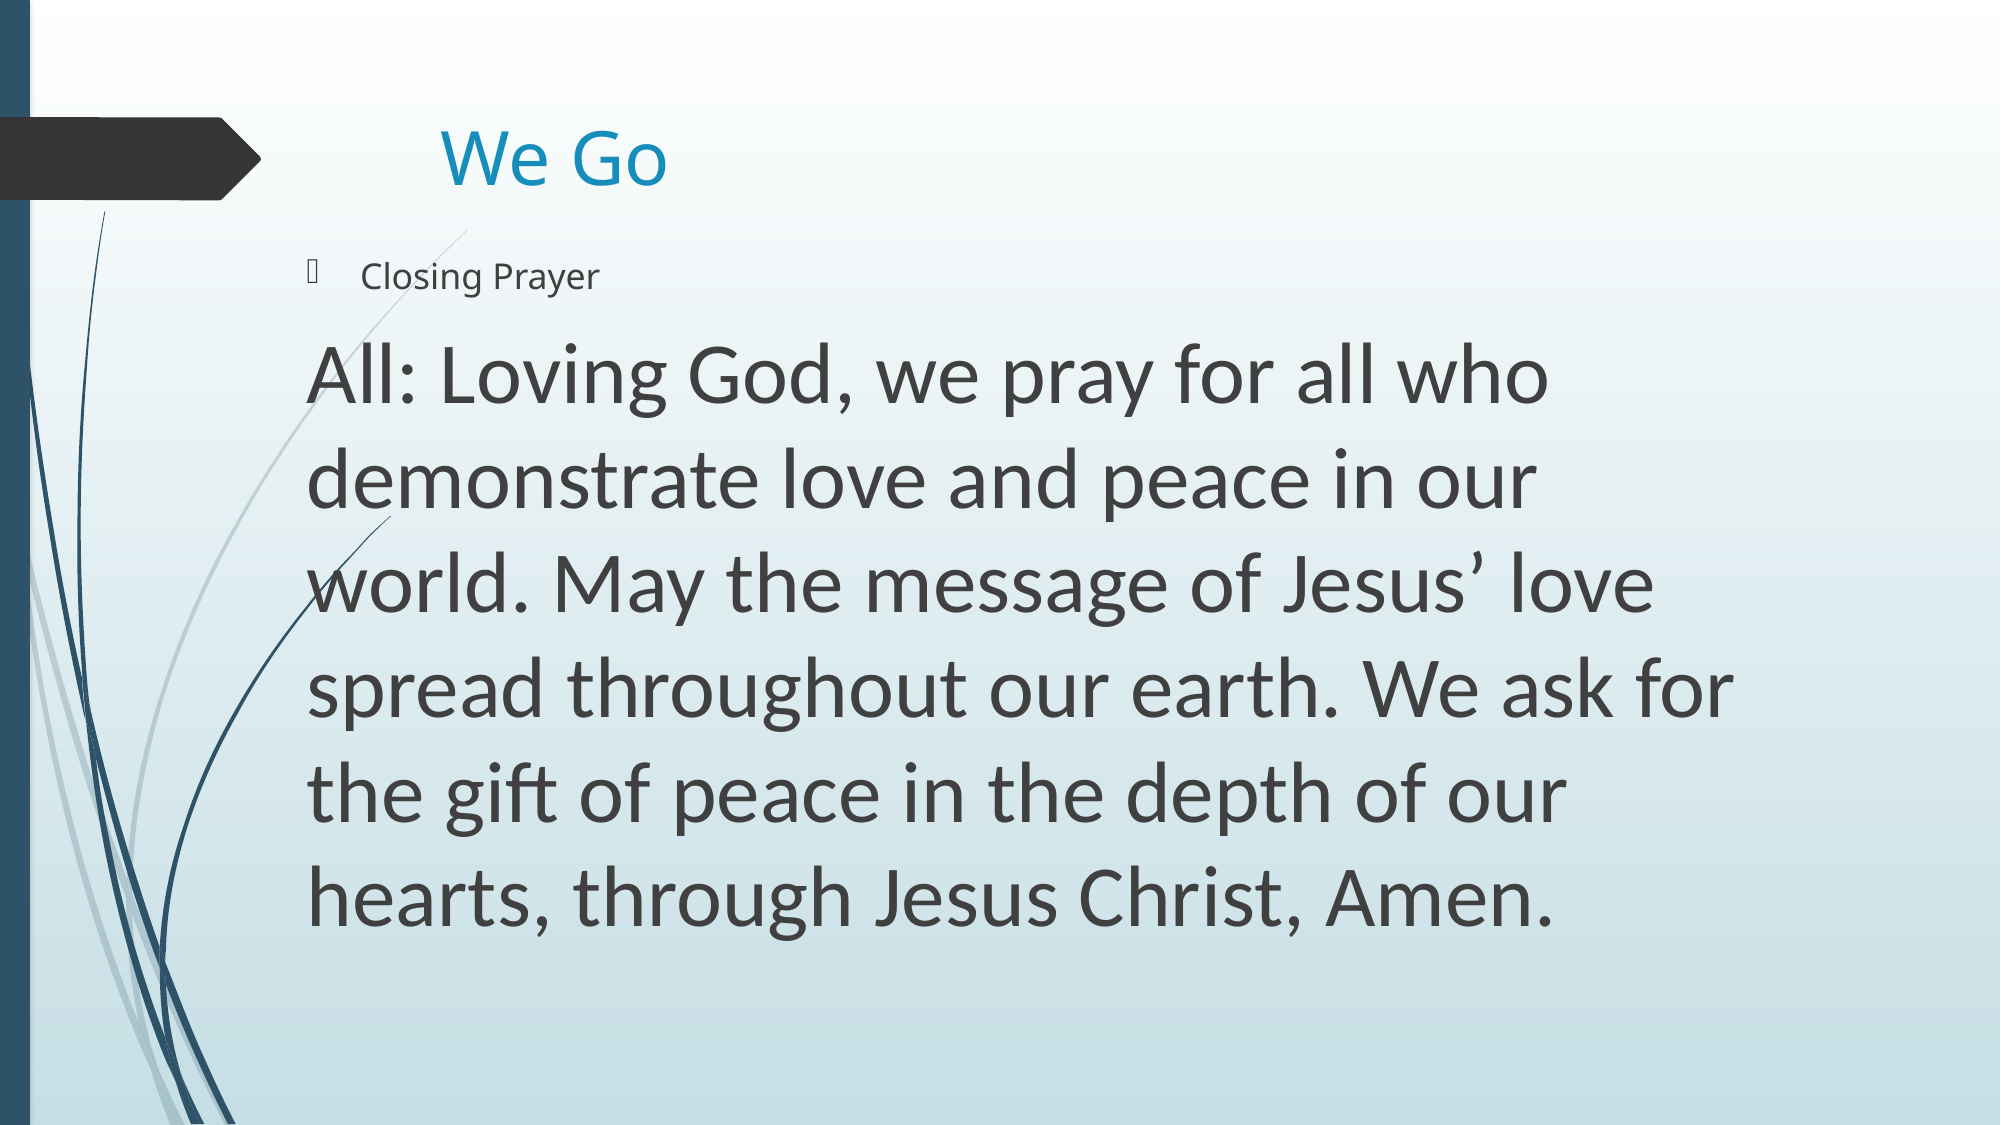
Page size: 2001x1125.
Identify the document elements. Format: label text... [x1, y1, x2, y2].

title We Go [425, 102, 1888, 313]
list Closing Prayer All: Loving God, we pray for all who demonstrate love and peace in our world. May the message of Jesus’ love spread throughout our earth. We ask for the gift of peace in the depth of our hearts, through Jesus Christ, Amen. [291, 246, 1755, 1031]
